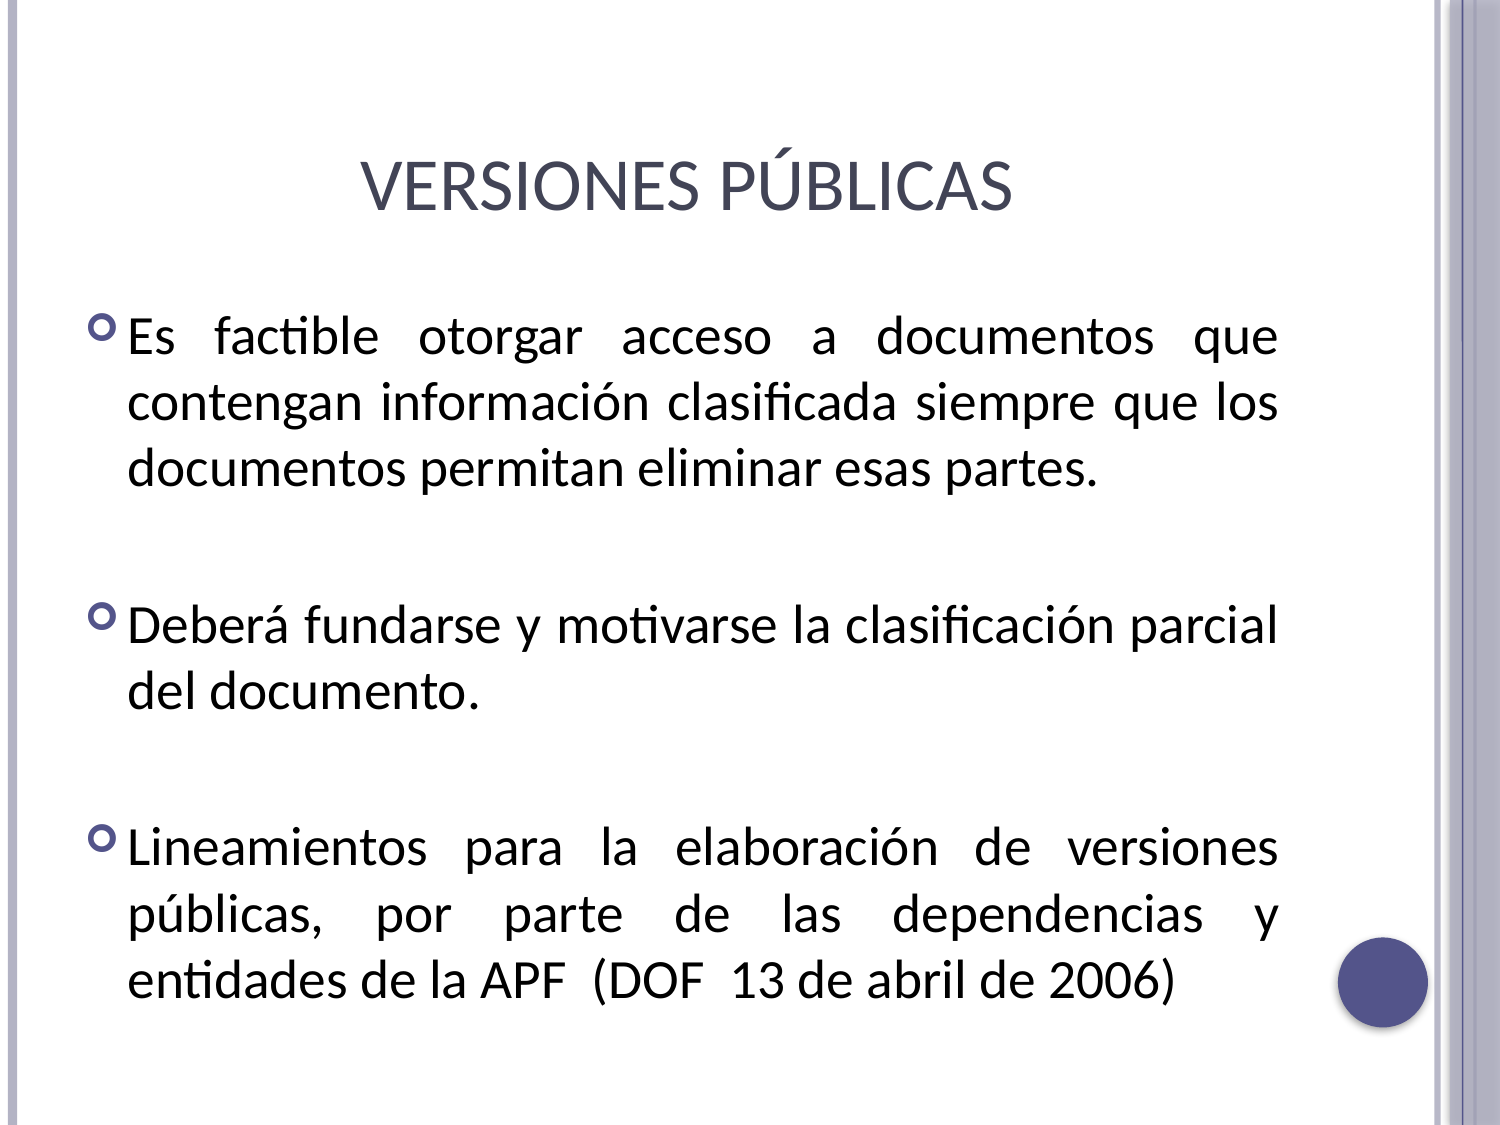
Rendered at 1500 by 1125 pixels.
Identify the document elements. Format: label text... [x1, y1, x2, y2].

title Versiones públicas [75, 45, 1300, 233]
list Es factible otorgar acceso a documentos que contengan información clasificada siempre que los documentos permitan eliminar esas partes. Deberá fundarse y motivarse la clasificación parcial del documento. Lineamientos para la elaboración de versiones públicas, por parte de las dependencias y entidades de la APF (DOF 13 de abril de 2006) [70, 222, 1296, 1023]
